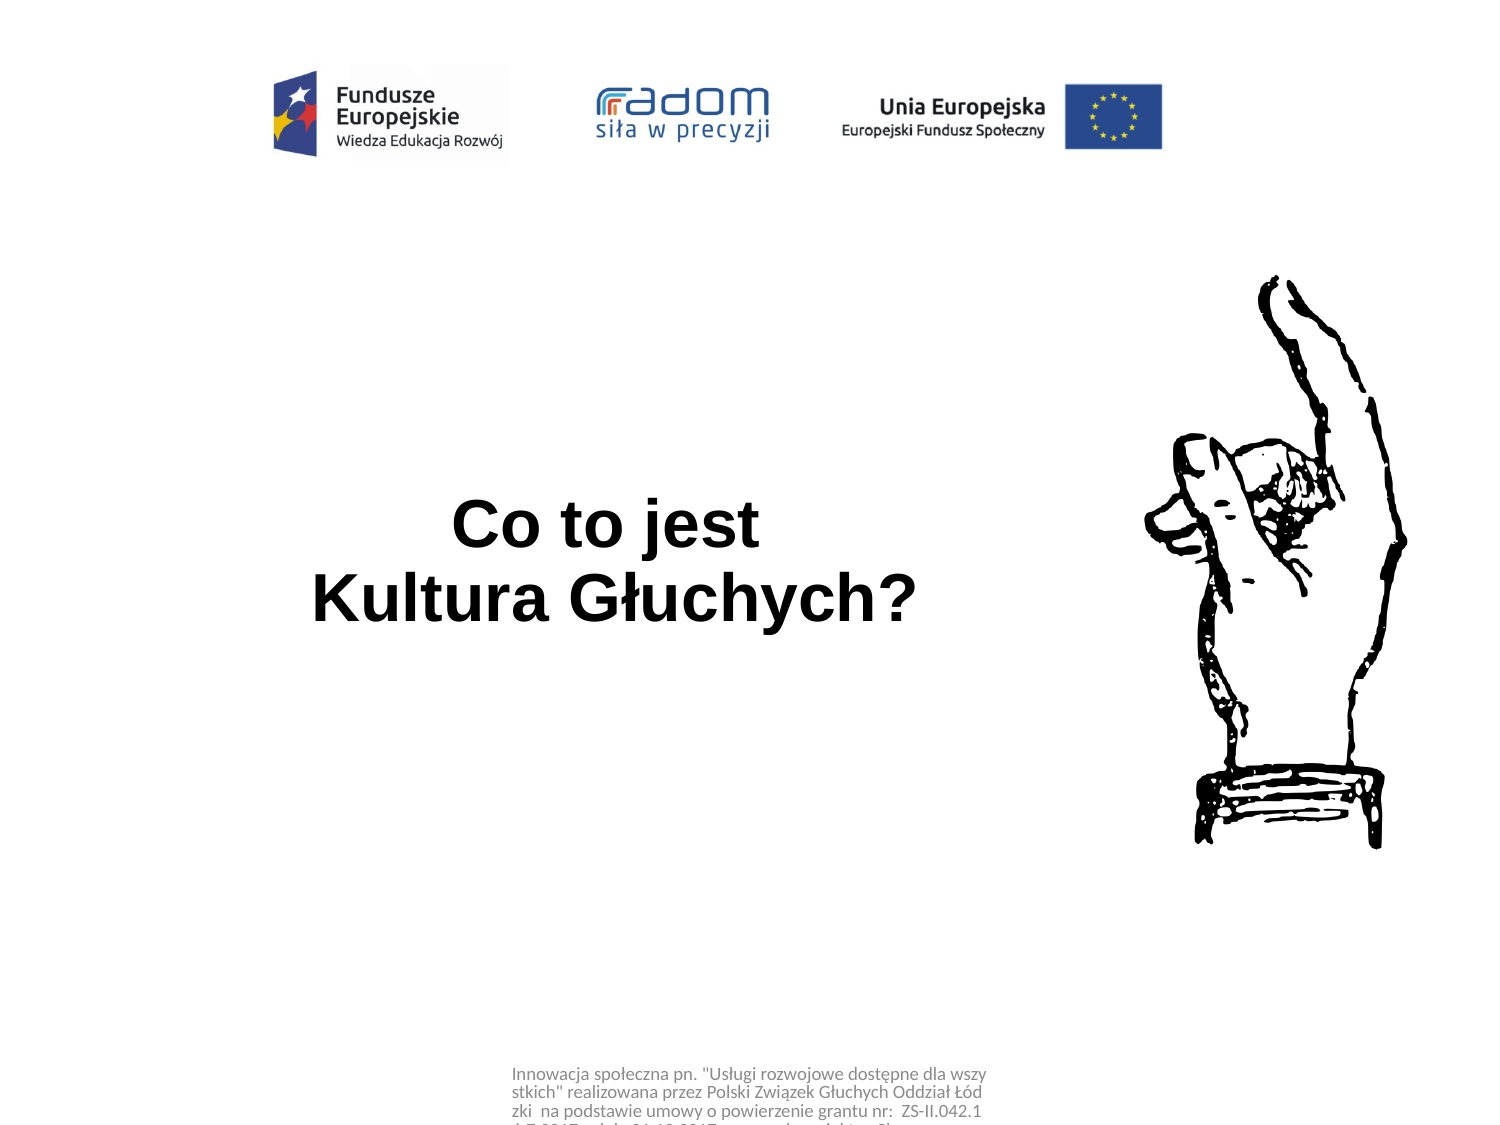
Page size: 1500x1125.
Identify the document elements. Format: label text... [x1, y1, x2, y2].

footer Innowacja społeczna pn. "Usługi rozwojowe dostępne dla wszystkich" realizowana przez Polski Związek Głuchych Oddział Łódzki na podstawie umowy o powierzenie grantu nr: ZS-II.042.16.7.2017 z dnia 21.12.2017 w ramach projektu „Chcemy pracować – innowacje w zakresie usług opiekuńczych dla osób zależnych” realizowanego przez Gminę Miasta Radomia w ramach programu Operacyjnego Wiedza Edukacja Rozwój 2014-2020 współfinansowanego ze środków Europejskiego Funduszu Społecznego IV Oś Priorytetowa POWER, Działanie 4.1: Innowacje społeczne [496, 1042, 1004, 1103]
picture [1125, 275, 1443, 850]
picture [267, 61, 1183, 171]
title Co to jest Kultura Głuchych? [105, 481, 1125, 644]
